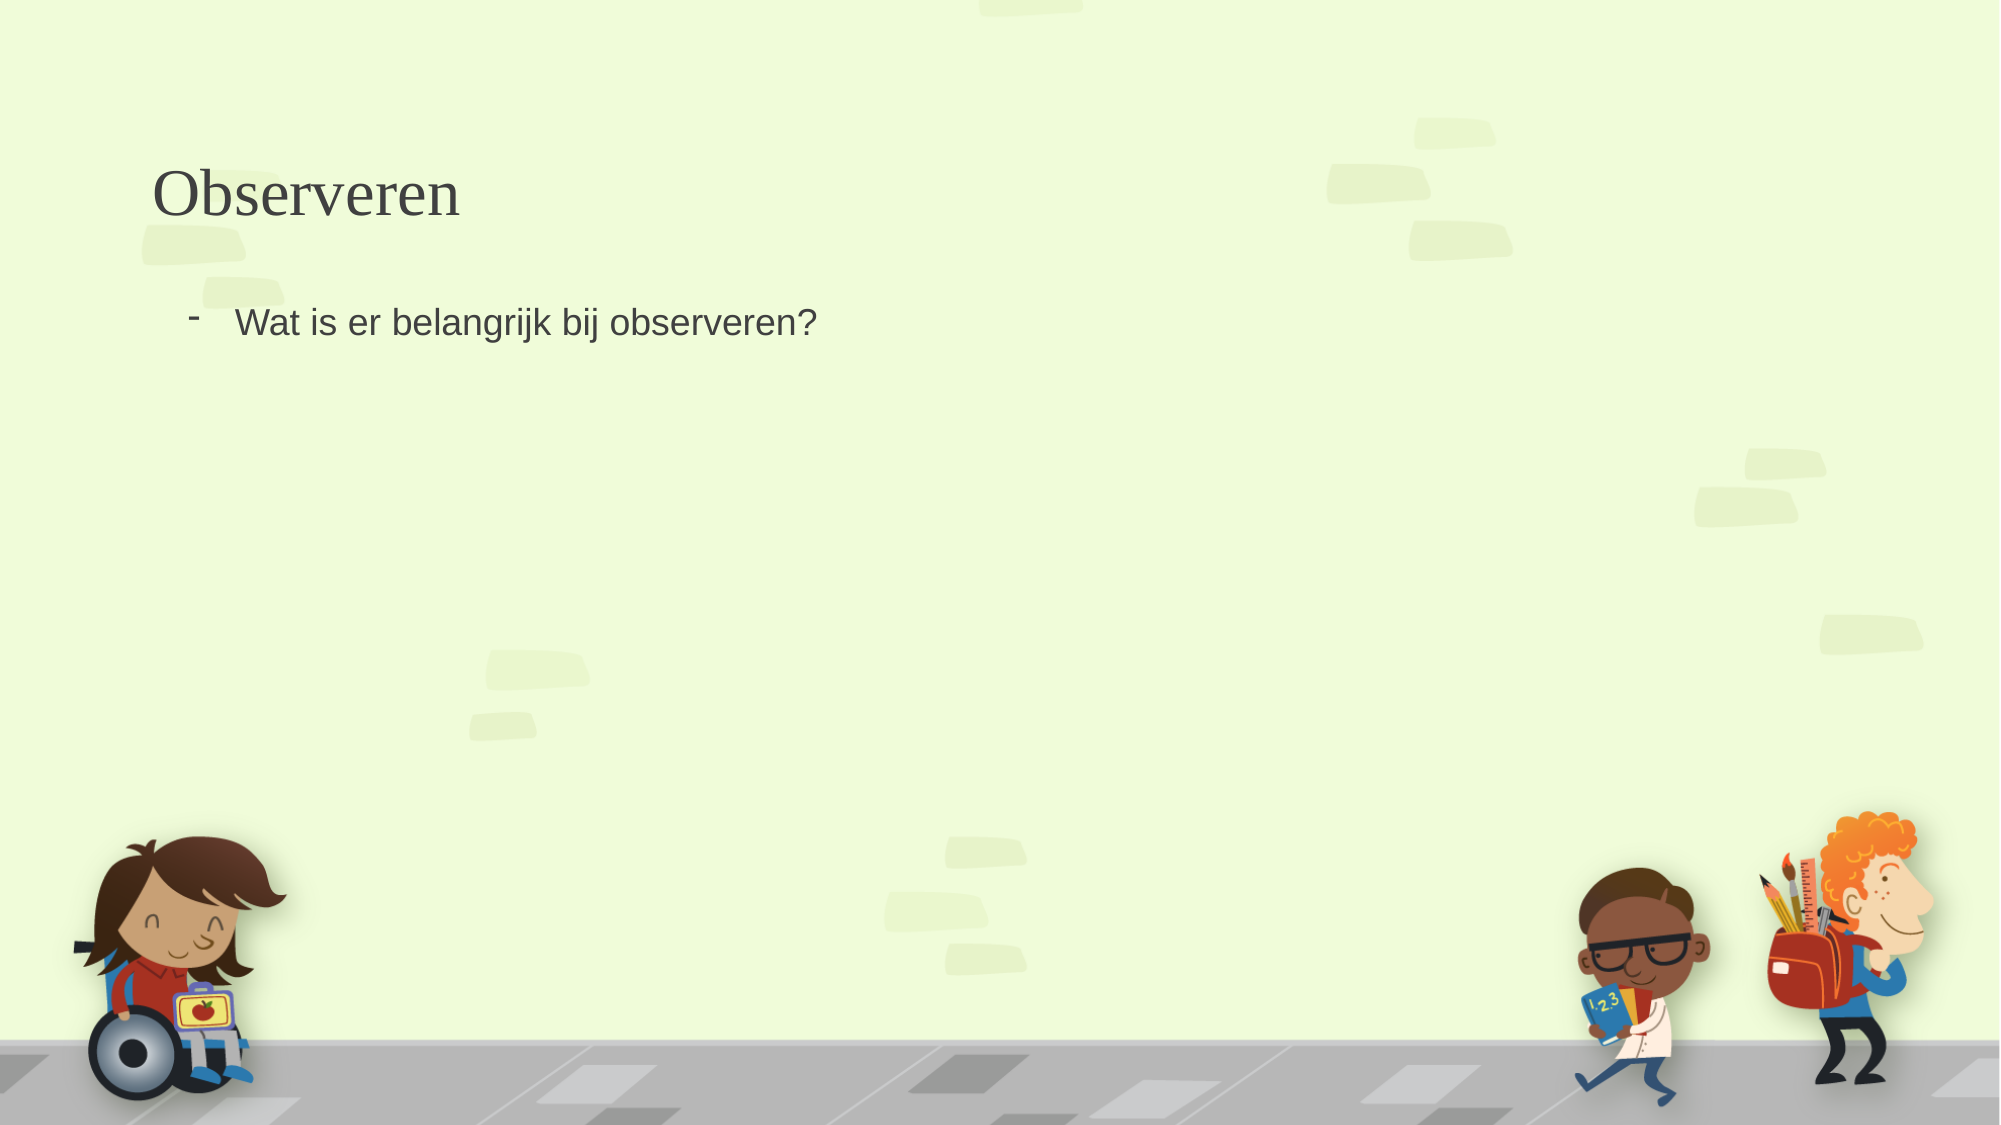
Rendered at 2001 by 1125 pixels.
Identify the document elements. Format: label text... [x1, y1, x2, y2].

text_box Wat is er belangrijk bij observeren? [173, 290, 1591, 441]
title Observeren [137, 59, 1750, 238]
picture [0, 0, 2000, 1125]
